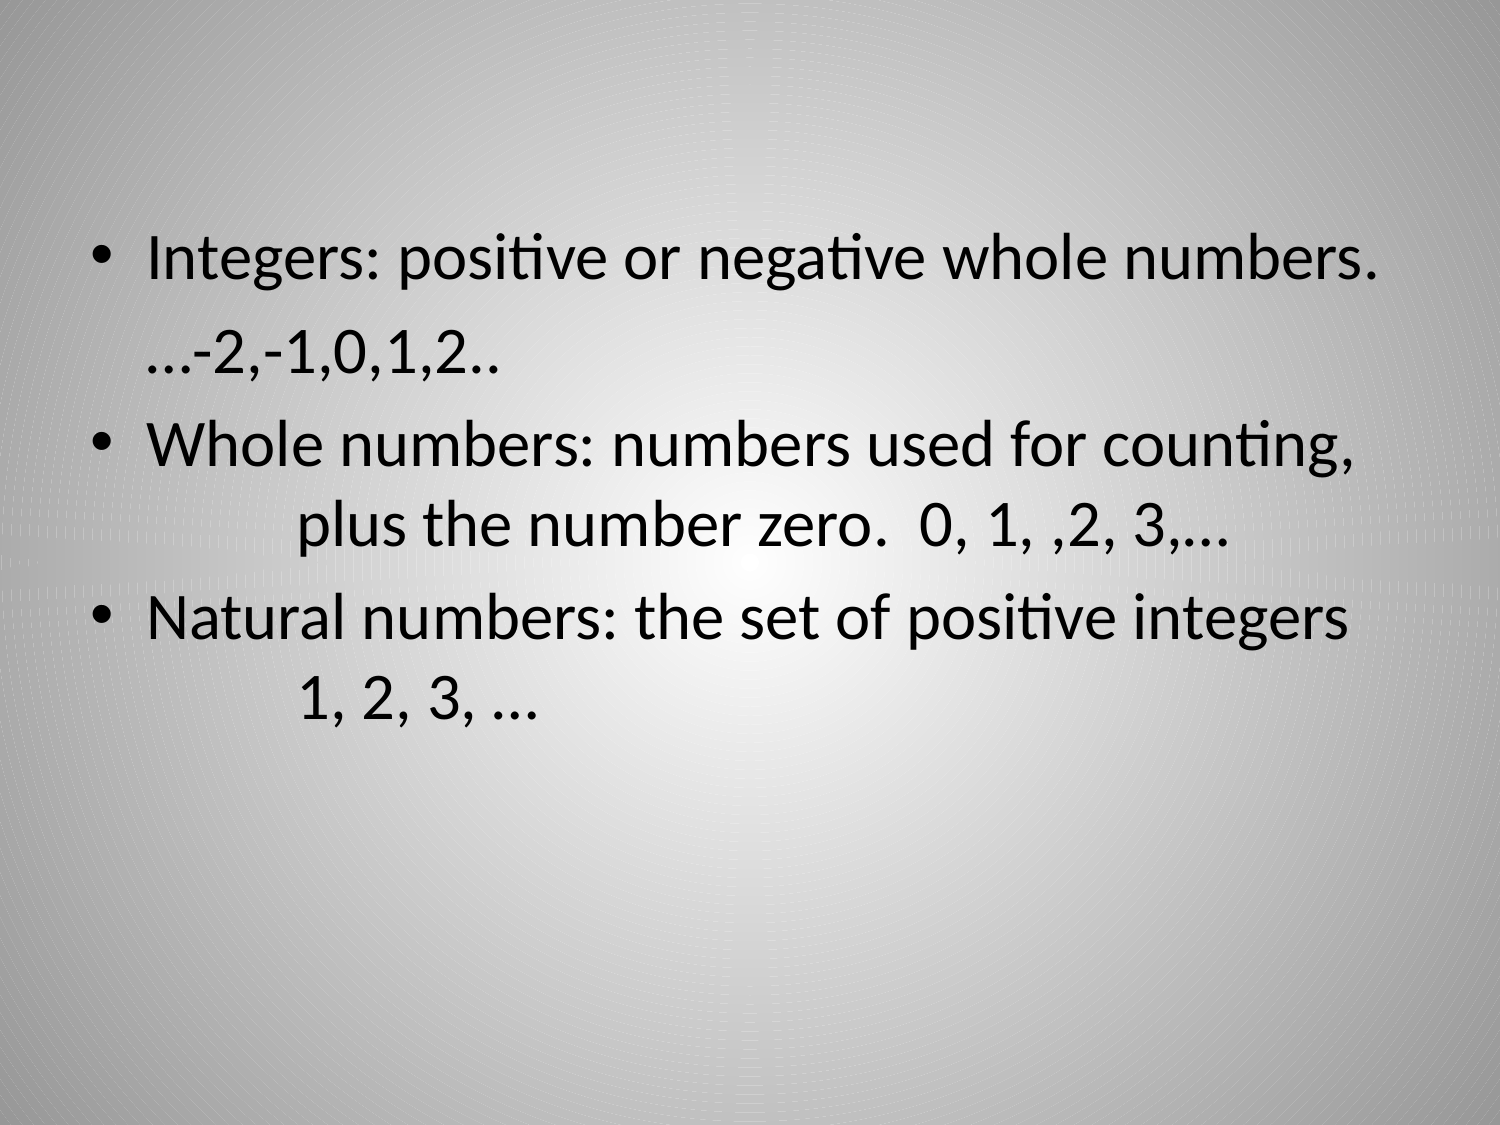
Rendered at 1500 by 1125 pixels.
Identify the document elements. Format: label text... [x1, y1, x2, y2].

list Integers: positive or negative whole numbers. …-2,-1,0,1,2.. Whole numbers: numbers used for counting, plus the number zero. 0, 1, ,2, 3,… Natural numbers: the set of positive integers 1, 2, 3, … [75, 112, 1425, 1005]
text_box [662, 387, 1017, 645]
